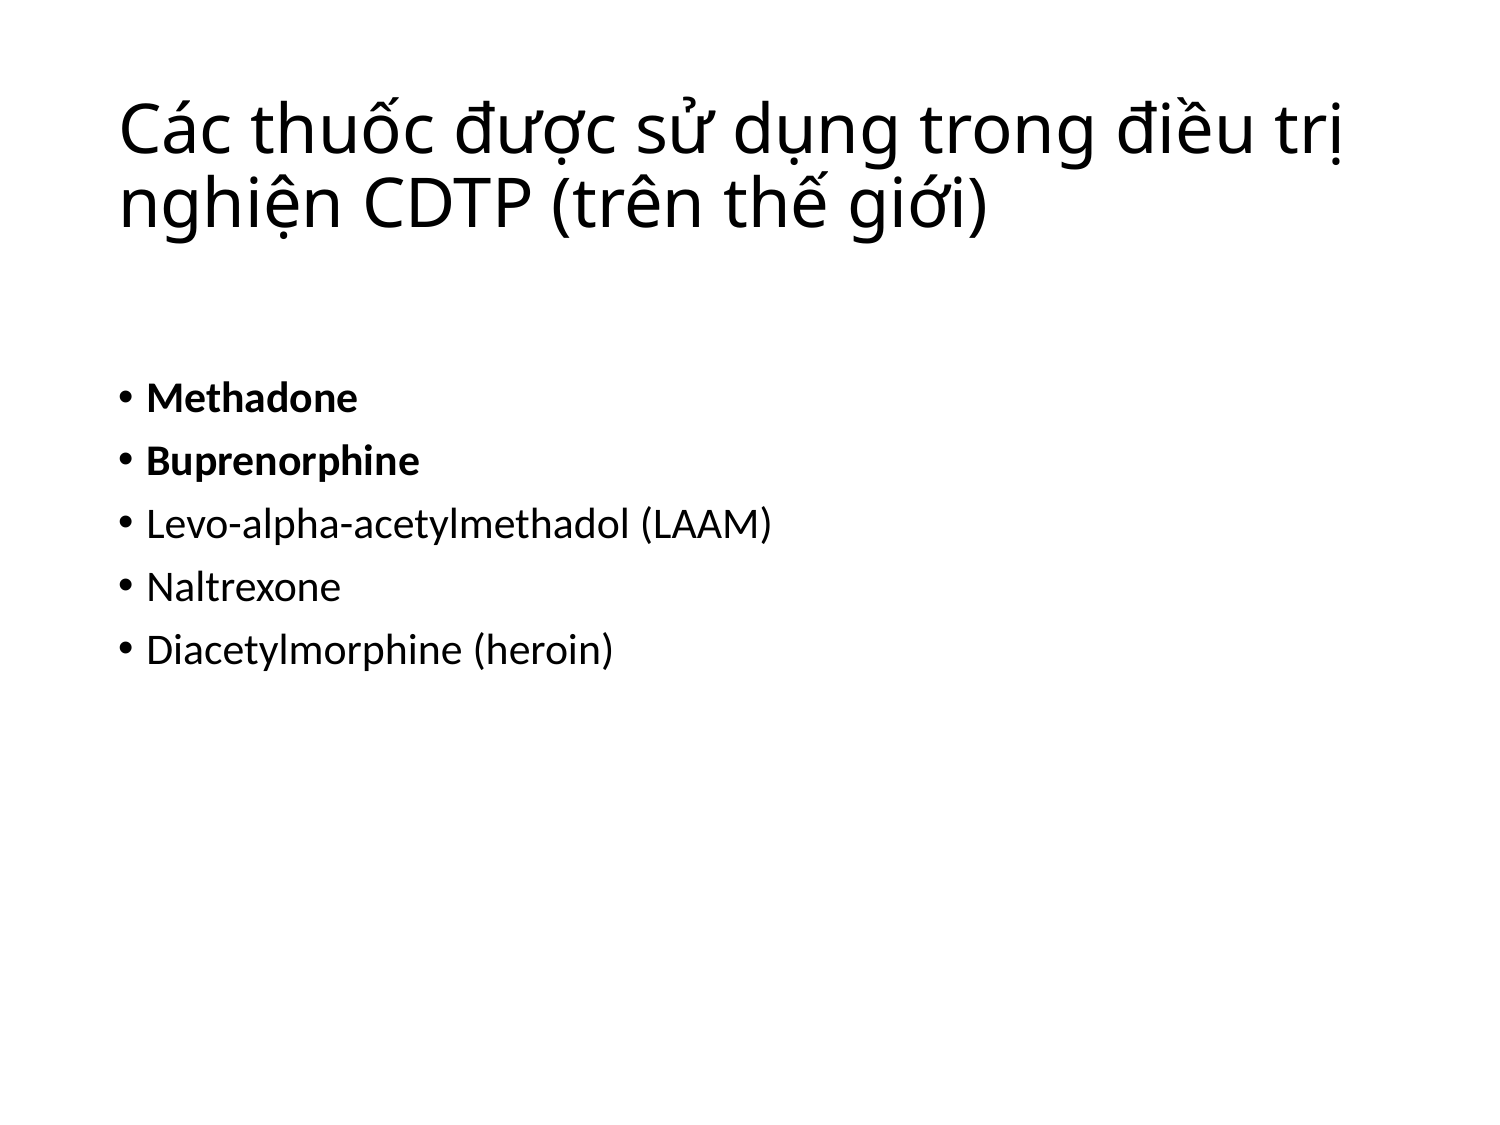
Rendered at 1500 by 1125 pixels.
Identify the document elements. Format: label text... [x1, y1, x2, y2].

list Methadone Buprenorphine Levo-alpha-acetylmethadol (LAAM) Naltrexone Diacetylmorphine (heroin) [103, 299, 1397, 1014]
title Các thuốc được sử dụng trong điều trị nghiện CDTP (trên thế giới) [103, 59, 1397, 278]
